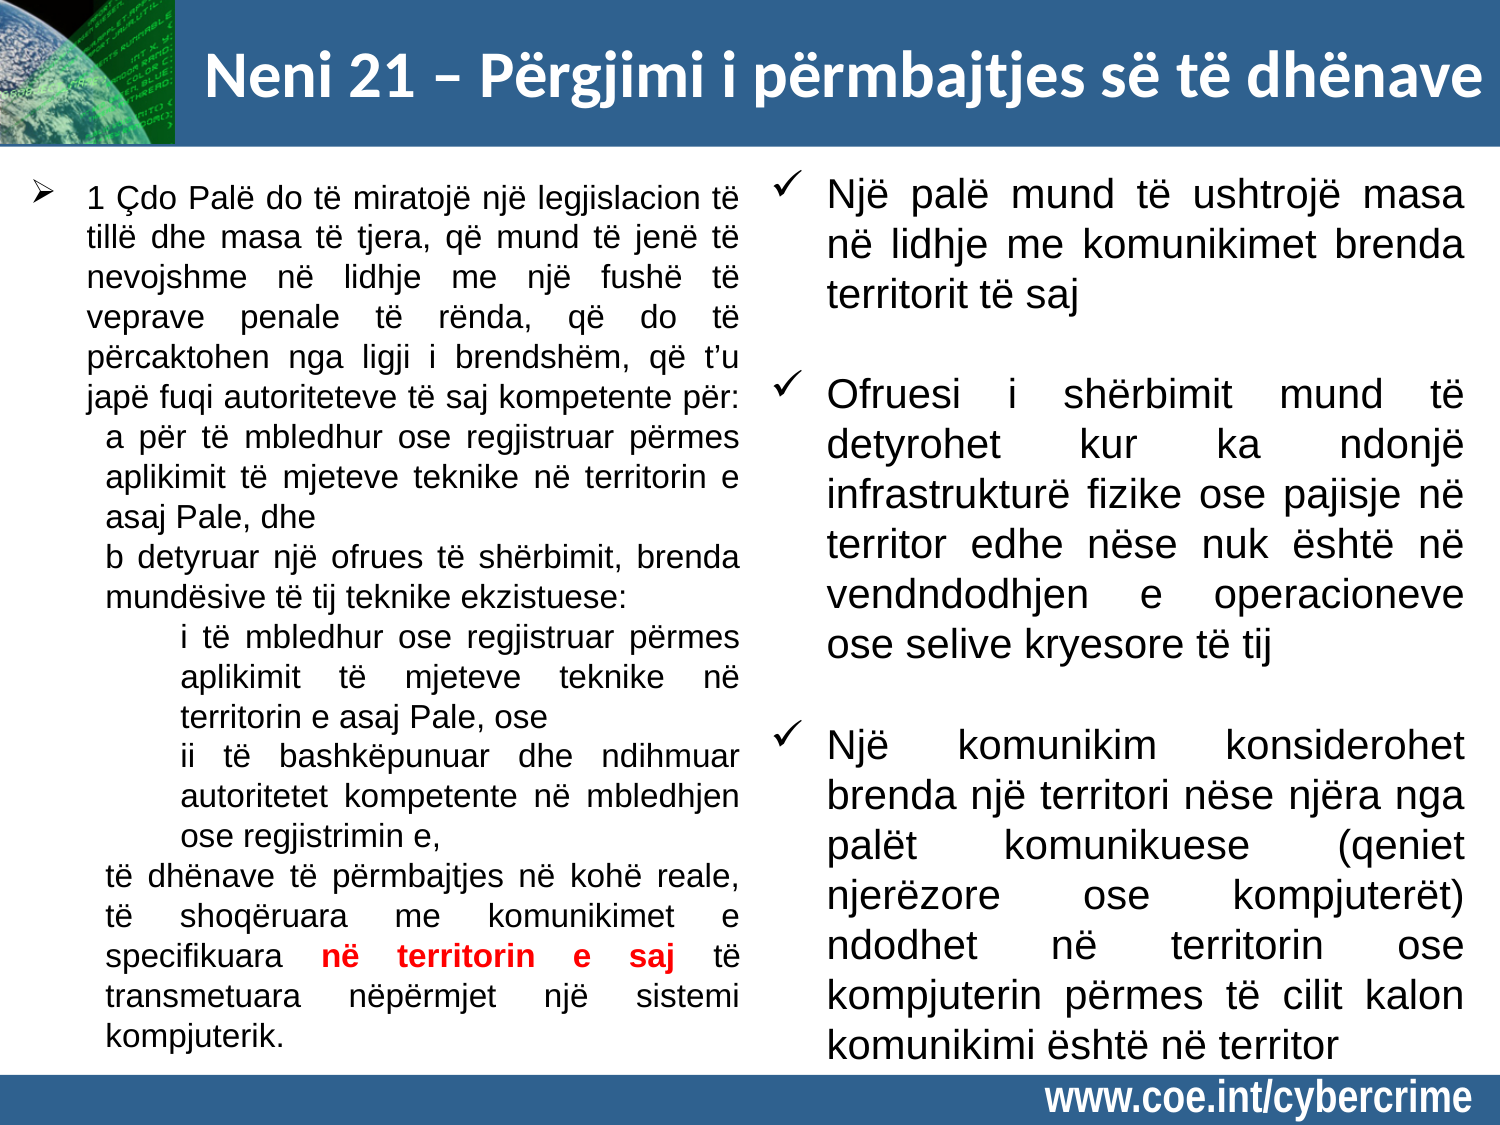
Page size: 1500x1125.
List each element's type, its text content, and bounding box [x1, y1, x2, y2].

text_box 1 Çdo Palë do të miratojë një legjislacion të tillë dhe masa të tjera, që mund të jenë të nevojshme në lidhje me një fushë të veprave penale të rënda, që do të përcaktohen nga ligji i brendshëm, që t’u japë fuqi autoriteteve të saj kompetente për: a për të mbledhur ose regjistruar përmes aplikimit të mjeteve teknike në territorin e asaj Pale, dhe b detyruar një ofrues të shërbimit, brenda mundësive të tij teknike ekzistuese: i të mbledhur ose regjistruar përmes aplikimit të mjeteve teknike në territorin e asaj Pale, ose ii të bashkëpunuar dhe ndihmuar autoritetet kompetente në mbledhjen ose regjistrimin e, të dhënave të përmbajtjes në kohë reale, të shoqëruara me komunikimet e specifikuara në territorin e saj të transmetuara nëpërmjet një sistemi kompjuterik. [15, 168, 755, 1062]
text_box Një palë mund të ushtrojë masa në lidhje me komunikimet brenda territorit të saj Ofruesi i shërbimit mund të detyrohet kur ka ndonjë infrastrukturë fizike ose pajisje në territor edhe nëse nuk është në vendndodhjen e operacioneve ose selive kryesore të tij Një komunikim konsiderohet brenda një territori nëse njëra nga palët komunikuese (qeniet njerëzore ose kompjuterët) ndodhet në territorin ose kompjuterin përmes të cilit kalon komunikimi është në territor [755, 159, 1480, 1075]
text_box [0, 1073, 1030, 1125]
text_box www.coe.int/cybercrime [1030, 1059, 1500, 1125]
picture [0, 0, 175, 144]
text_box Neni 21 – Përgjimi i përmbajtjes së të dhënave [177, 0, 1500, 149]
